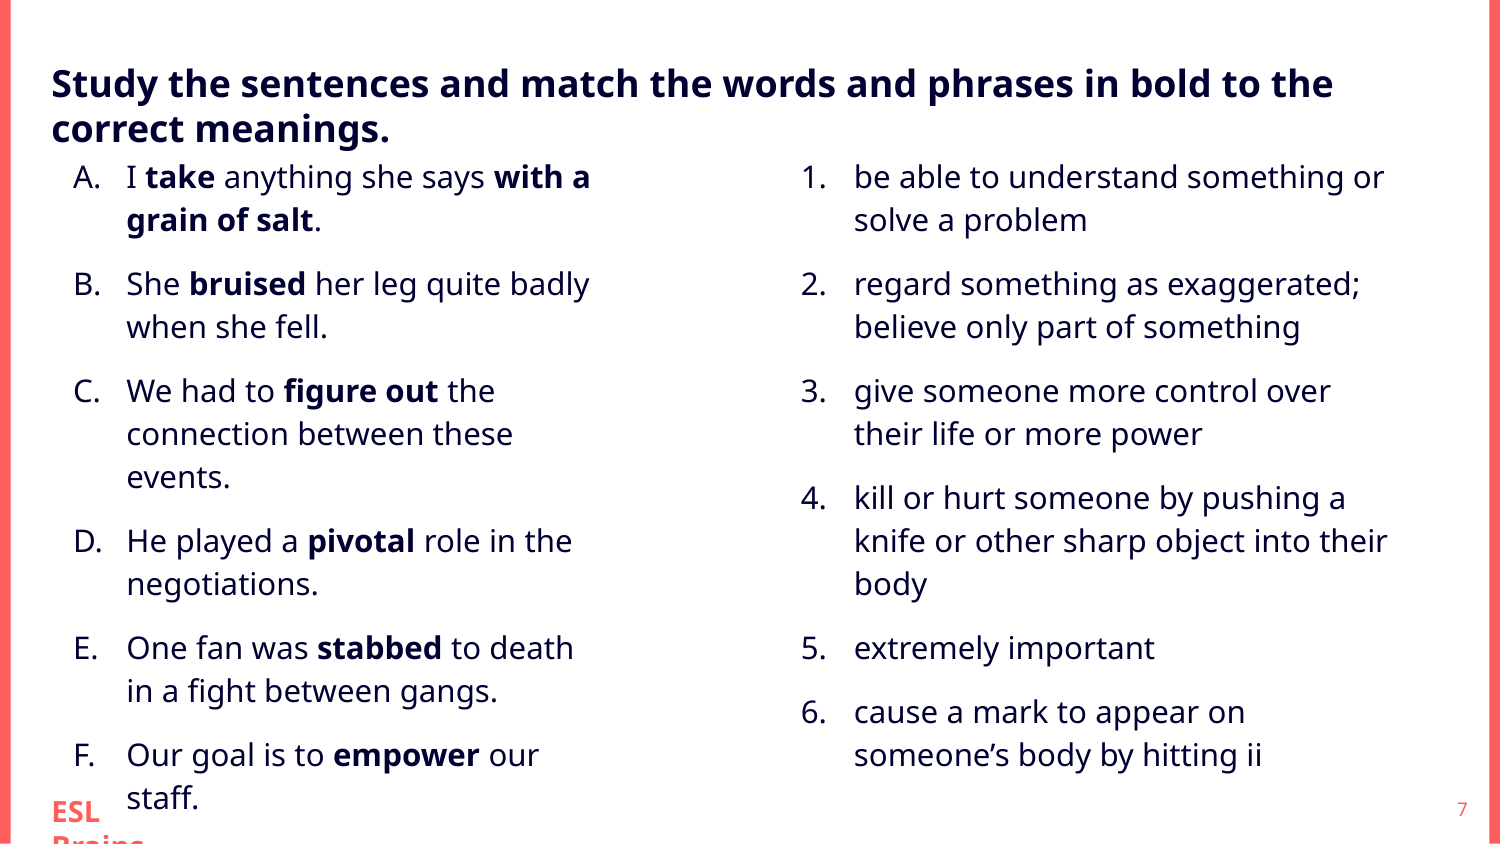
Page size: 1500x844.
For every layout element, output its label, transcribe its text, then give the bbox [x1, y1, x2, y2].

text_box Study the sentences and match the words and phrases in bold to the correct meanings. [36, 45, 1491, 166]
text_box I take anything she says with a grain of salt. She bruised her leg quite badly when she fell. We had to figure out the connection between these events. He played a pivotal role in the negotiations. One fan was stabbed to death in a fight between gangs. Our goal is to empower our staff. [36, 136, 624, 831]
slide_number ‹#› [1394, 778, 1483, 844]
text_box be able to understand something or solve a problem regard something as exaggerated; believe only part of something give someone more control over their life or more power kill or hurt someone by pushing a knife or other sharp object into their body extremely important cause a mark to appear on someone’s body by hitting ii [764, 136, 1423, 788]
